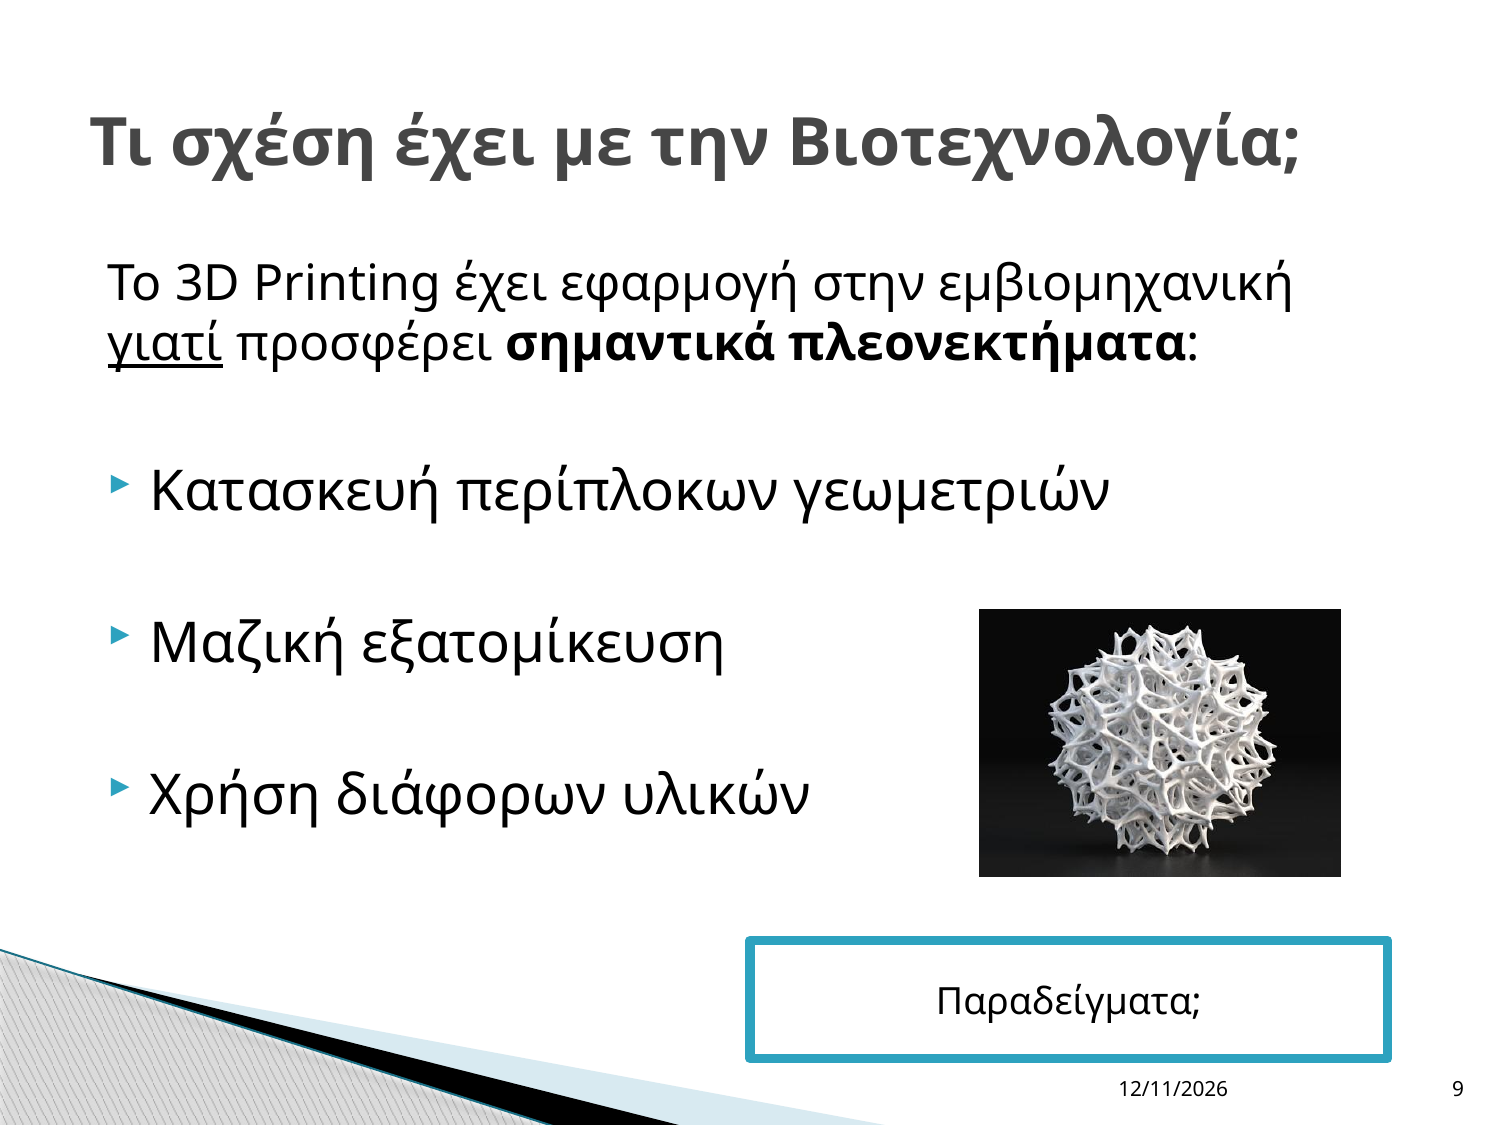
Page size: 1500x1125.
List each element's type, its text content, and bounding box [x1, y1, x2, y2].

text_box Παραδείγματα; [745, 936, 1392, 1063]
picture [979, 609, 1341, 877]
list Το 3D Printing έχει εφαρμογή στην εμβιομηχανική γιατί προσφέρει σημαντικά πλεονεκτήματα: Κατασκευή περίπλοκων γεωμετριών Μαζική εξατομίκευση Χρήση διάφορων υλικών [75, 243, 1425, 986]
title Τι σχέση έχει με την Βιοτεχνολογία; [75, 45, 1425, 233]
slide_number 9 [1418, 1051, 1479, 1112]
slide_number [1103, 1051, 1418, 1112]
